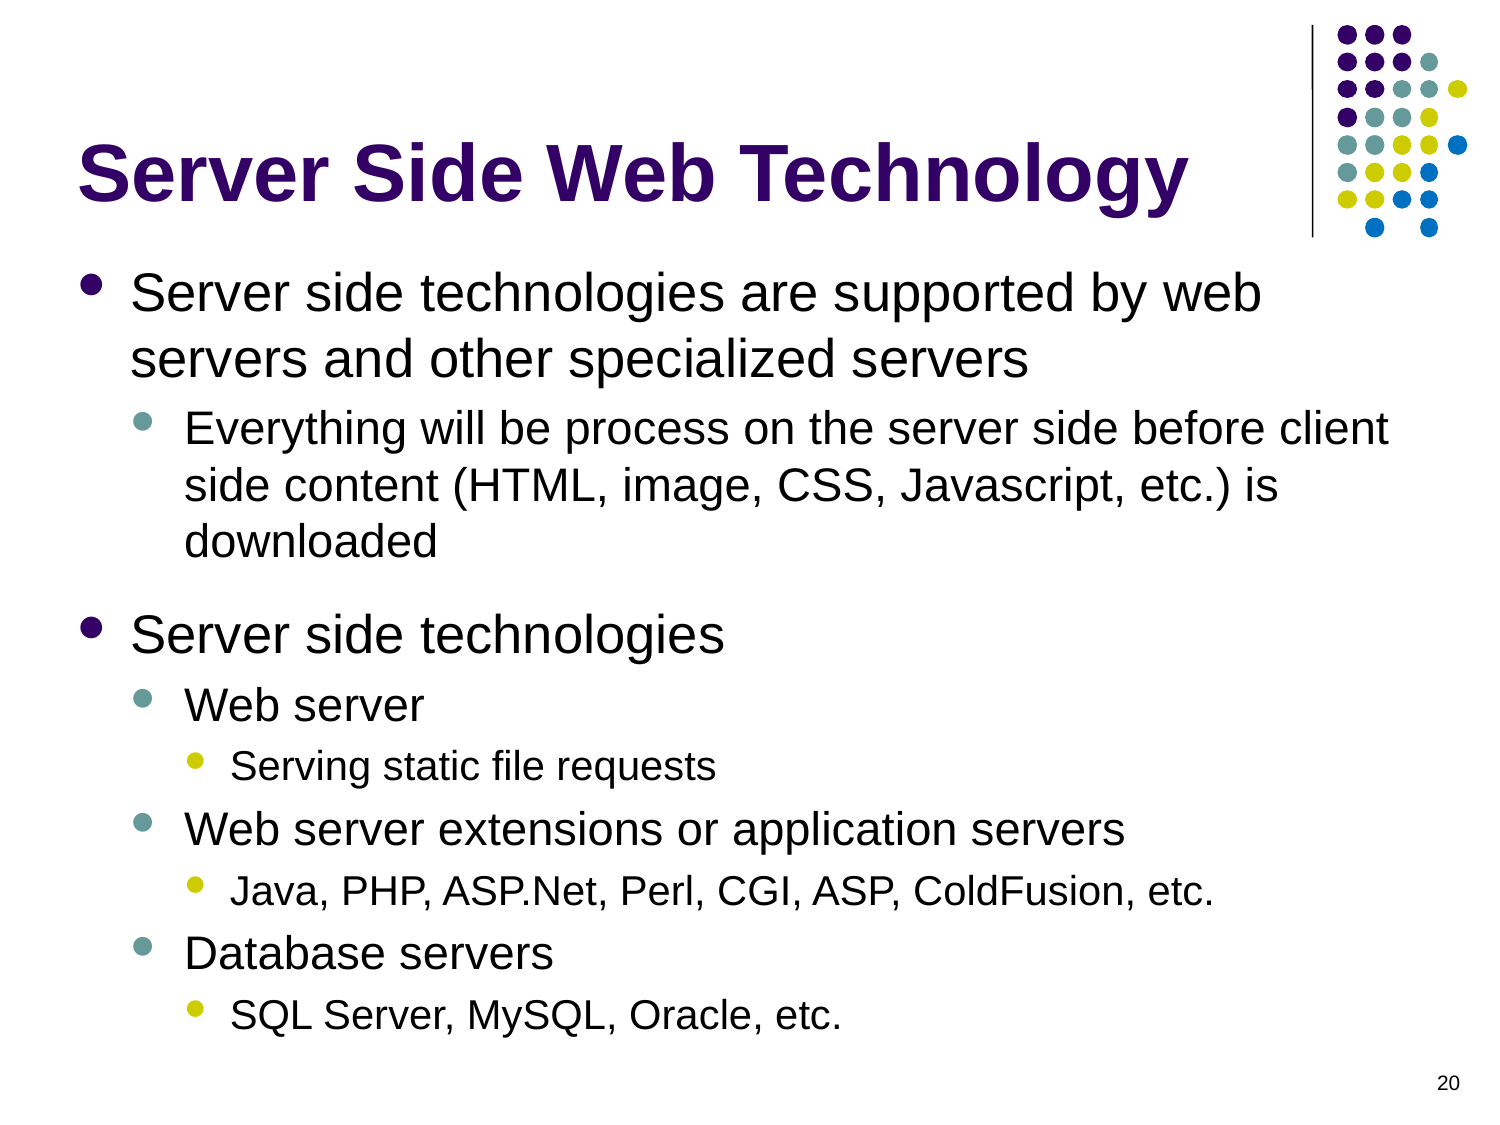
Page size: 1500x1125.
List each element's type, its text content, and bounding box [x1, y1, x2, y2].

list Server side technologies are supported by web servers and other specialized servers Everything will be process on the server side before client side content (HTML, image, CSS, Javascript, etc.) is downloaded Server side technologies Web server Serving static file requests Web server extensions or application servers Java, PHP, ASP.Net, Perl, CGI, ASP, ColdFusion, etc. Database servers SQL Server, MySQL, Oracle, etc. [62, 249, 1438, 1051]
slide_number 20 [1124, 1062, 1476, 1125]
title Server Side Web Technology [62, 62, 1313, 226]
